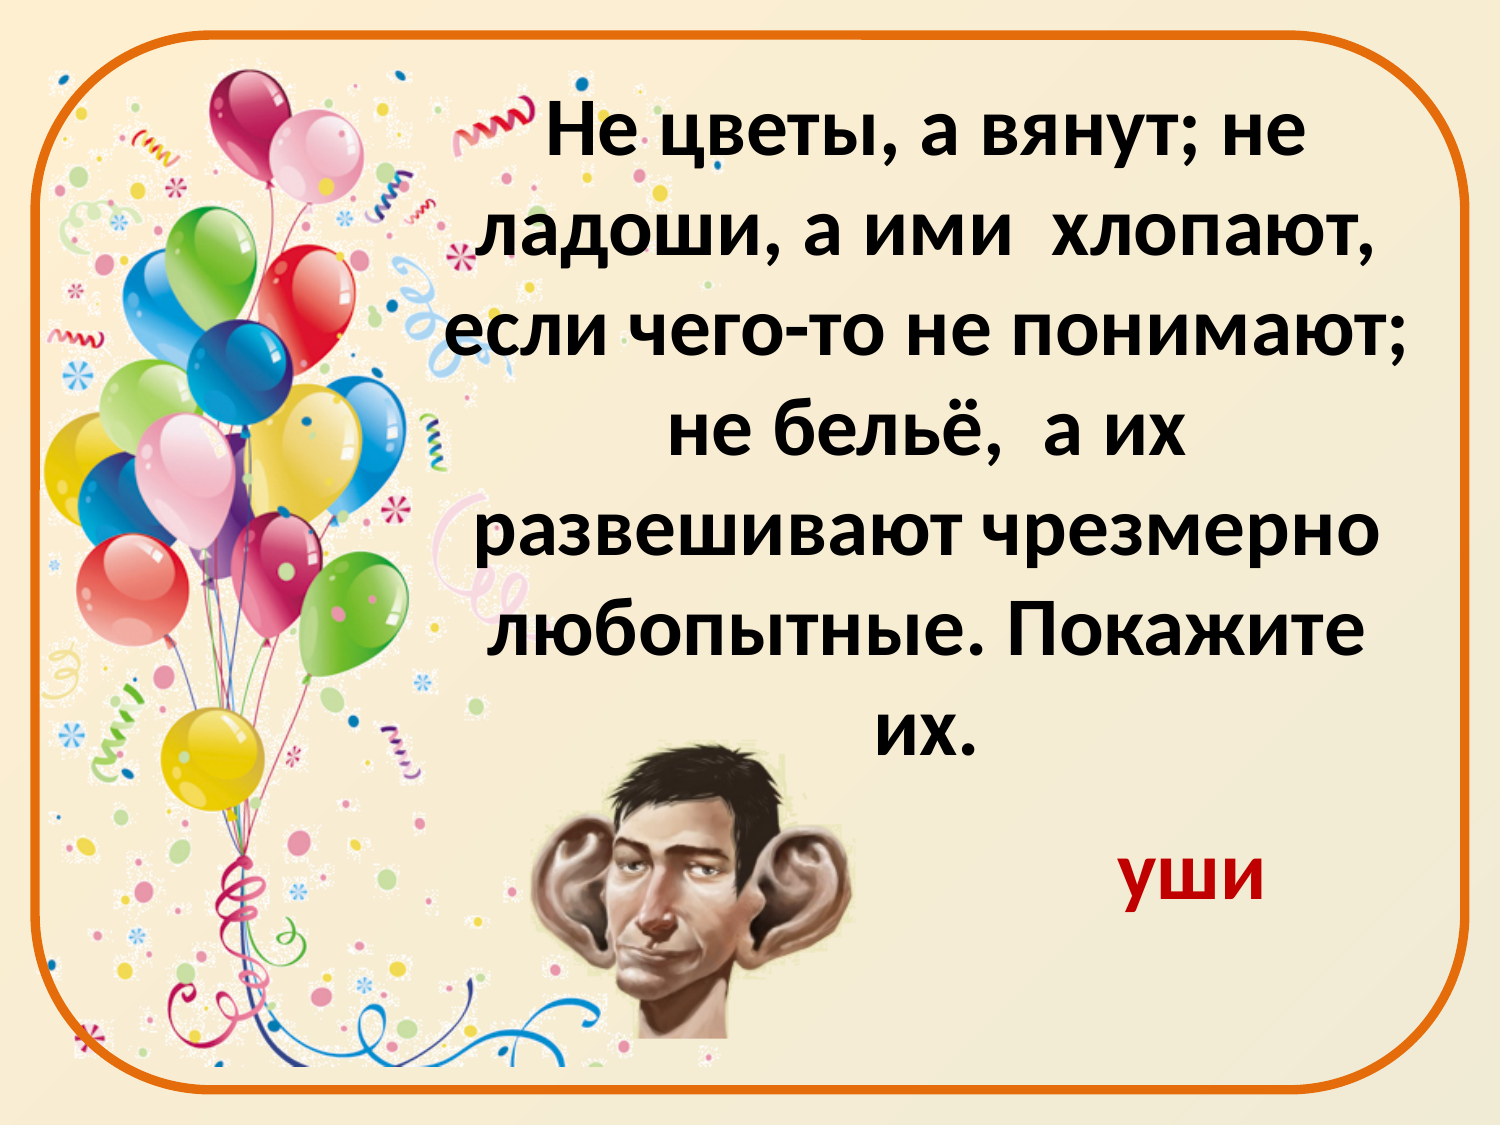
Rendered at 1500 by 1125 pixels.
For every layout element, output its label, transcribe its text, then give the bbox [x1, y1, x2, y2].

text_box уши [1102, 808, 1282, 924]
picture [23, 58, 113, 1067]
title Не цветы, а вянут; не ладоши, а ими хлопают, если чего-то не понимают; не бельё, а их развешивают чрезмерно любопытные. Покажите их. [421, 328, 1432, 516]
picture [40, 58, 856, 1067]
picture [439, 1036, 560, 1067]
